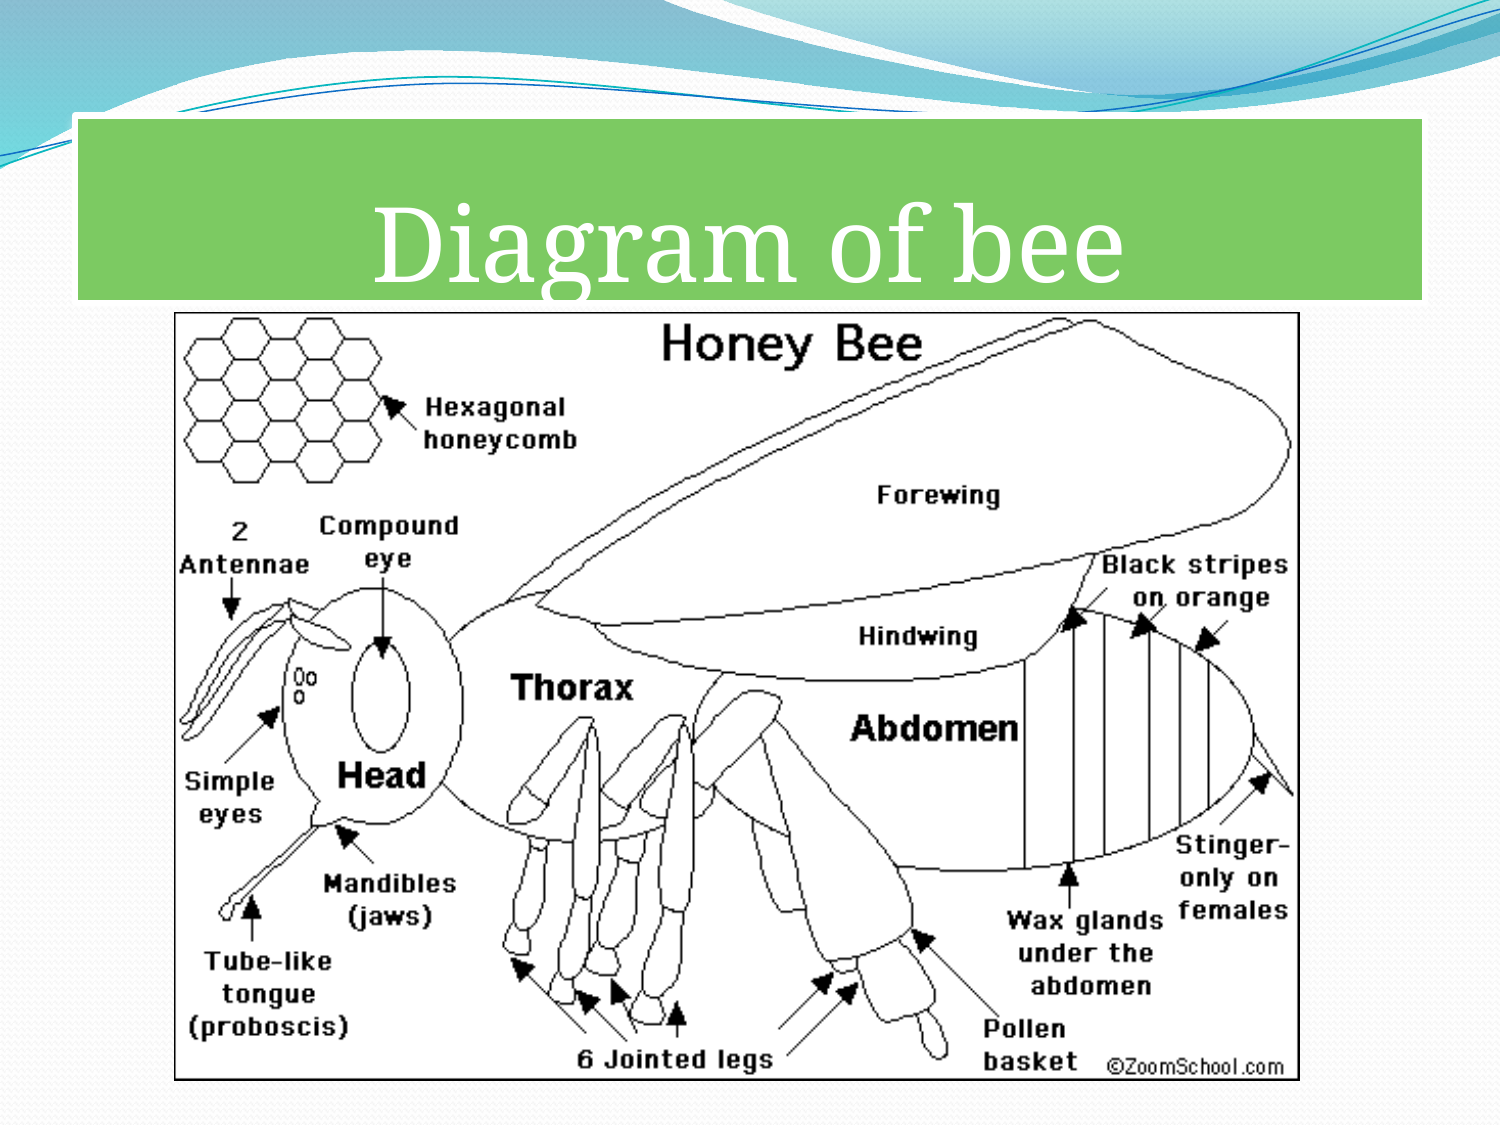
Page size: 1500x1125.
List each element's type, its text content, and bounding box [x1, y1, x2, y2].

picture [174, 312, 1301, 1081]
title Diagram of bee [72, 112, 1428, 306]
